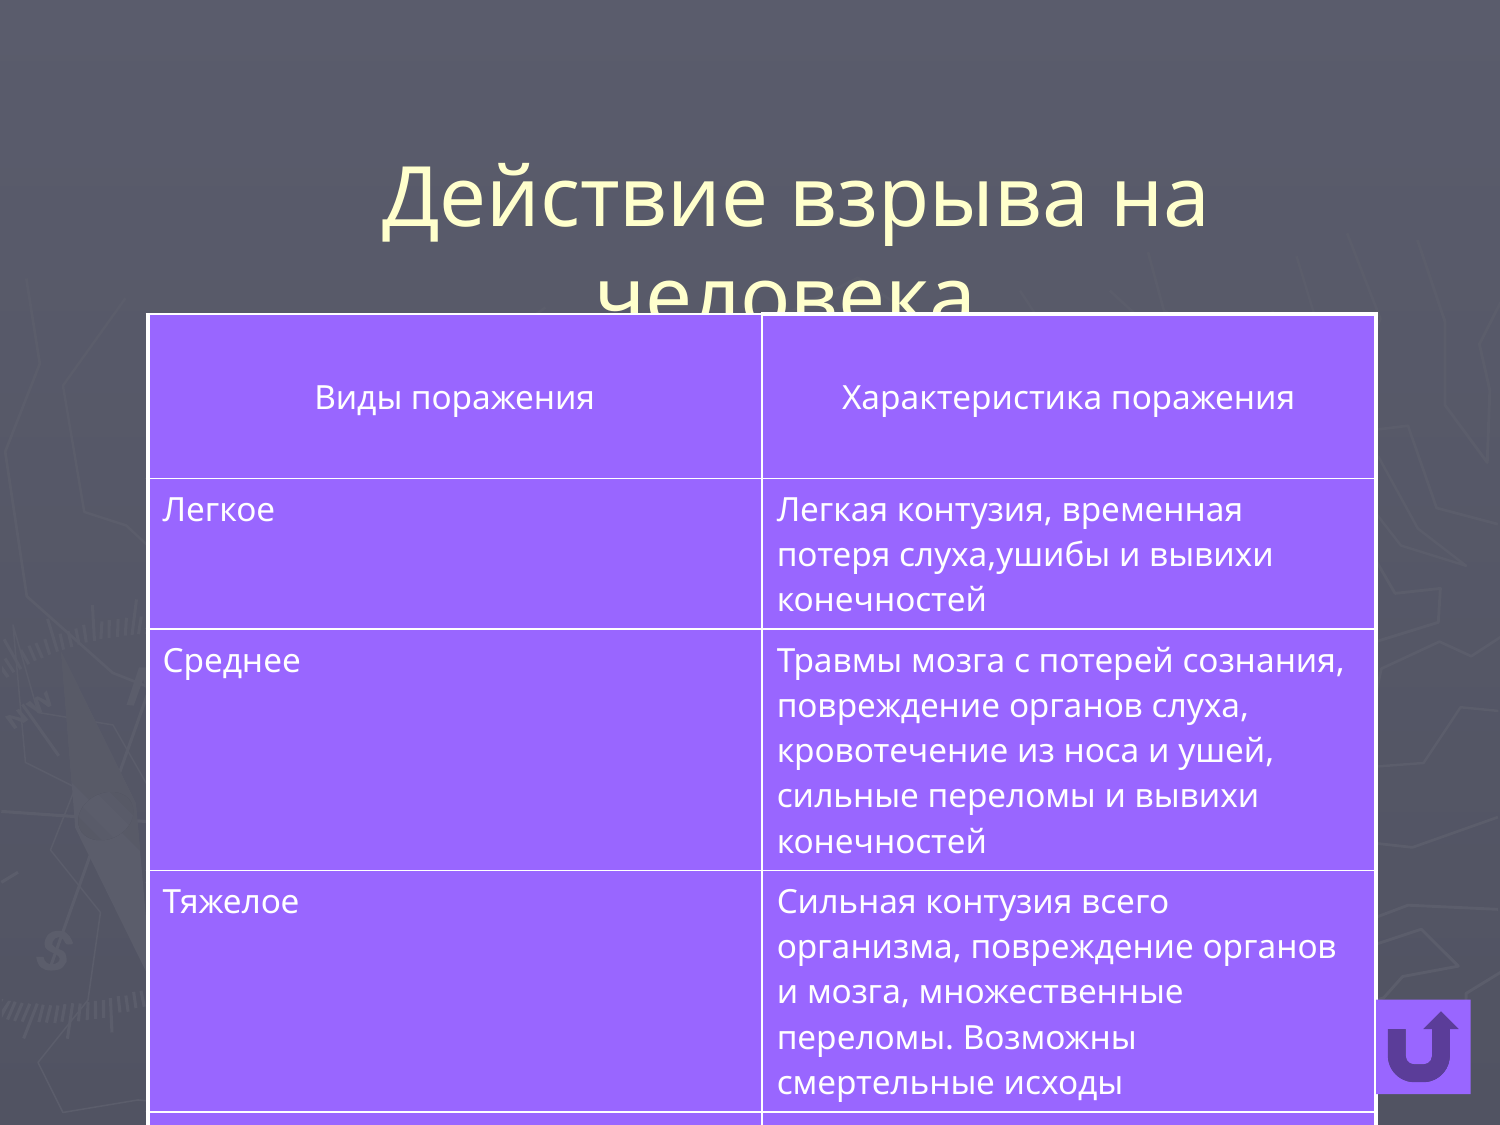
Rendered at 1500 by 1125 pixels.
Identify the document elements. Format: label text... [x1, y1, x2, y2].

table_cell Среднее [150, 630, 761, 870]
title Действие взрыва на человека. [159, 148, 1435, 337]
table_cell Легкое [150, 479, 761, 628]
table_cell Тяжелое [150, 871, 761, 1111]
table_header Характеристика поражения [763, 316, 1374, 478]
table_cell Крайне тяжелое [150, 1113, 761, 1125]
text_box [1376, 999, 1471, 1095]
table_cell Легкая контузия, временная потеря слуха,ушибы и вывихи конечностей [763, 479, 1374, 628]
table_cell Травмы мозга с потерей сознания, повреждение органов слуха, кровотечение из носа и ушей, сильные переломы и вывихи конечностей [763, 630, 1374, 870]
table_cell Сильная контузия всего организма, повреждение органов и мозга, множественные переломы. Возможны смертельные исходы [763, 871, 1374, 1111]
table_header Виды поражения [150, 315, 761, 478]
table_cell Травмы,обычно приводящие к смертельному исходу [763, 1113, 1374, 1125]
